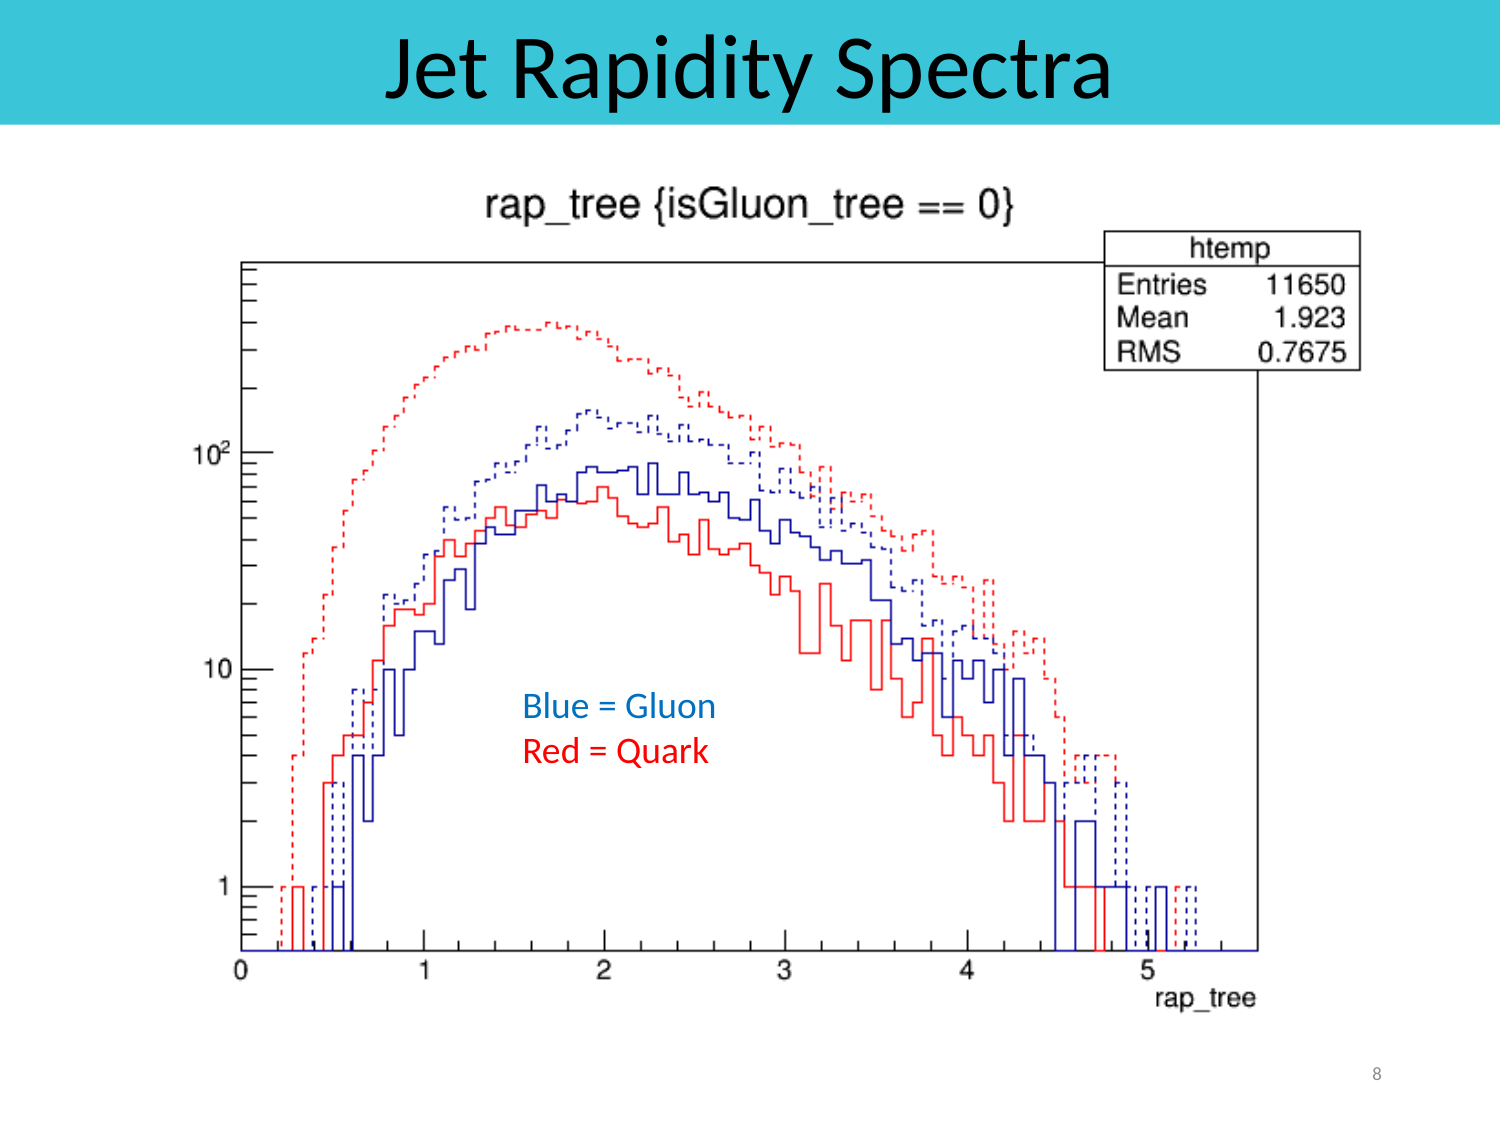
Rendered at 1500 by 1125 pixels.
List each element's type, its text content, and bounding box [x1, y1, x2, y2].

picture [115, 176, 1385, 1038]
slide_number 8 [1059, 1042, 1397, 1103]
text_box Jet Rapidity Spectra [0, 0, 1500, 125]
